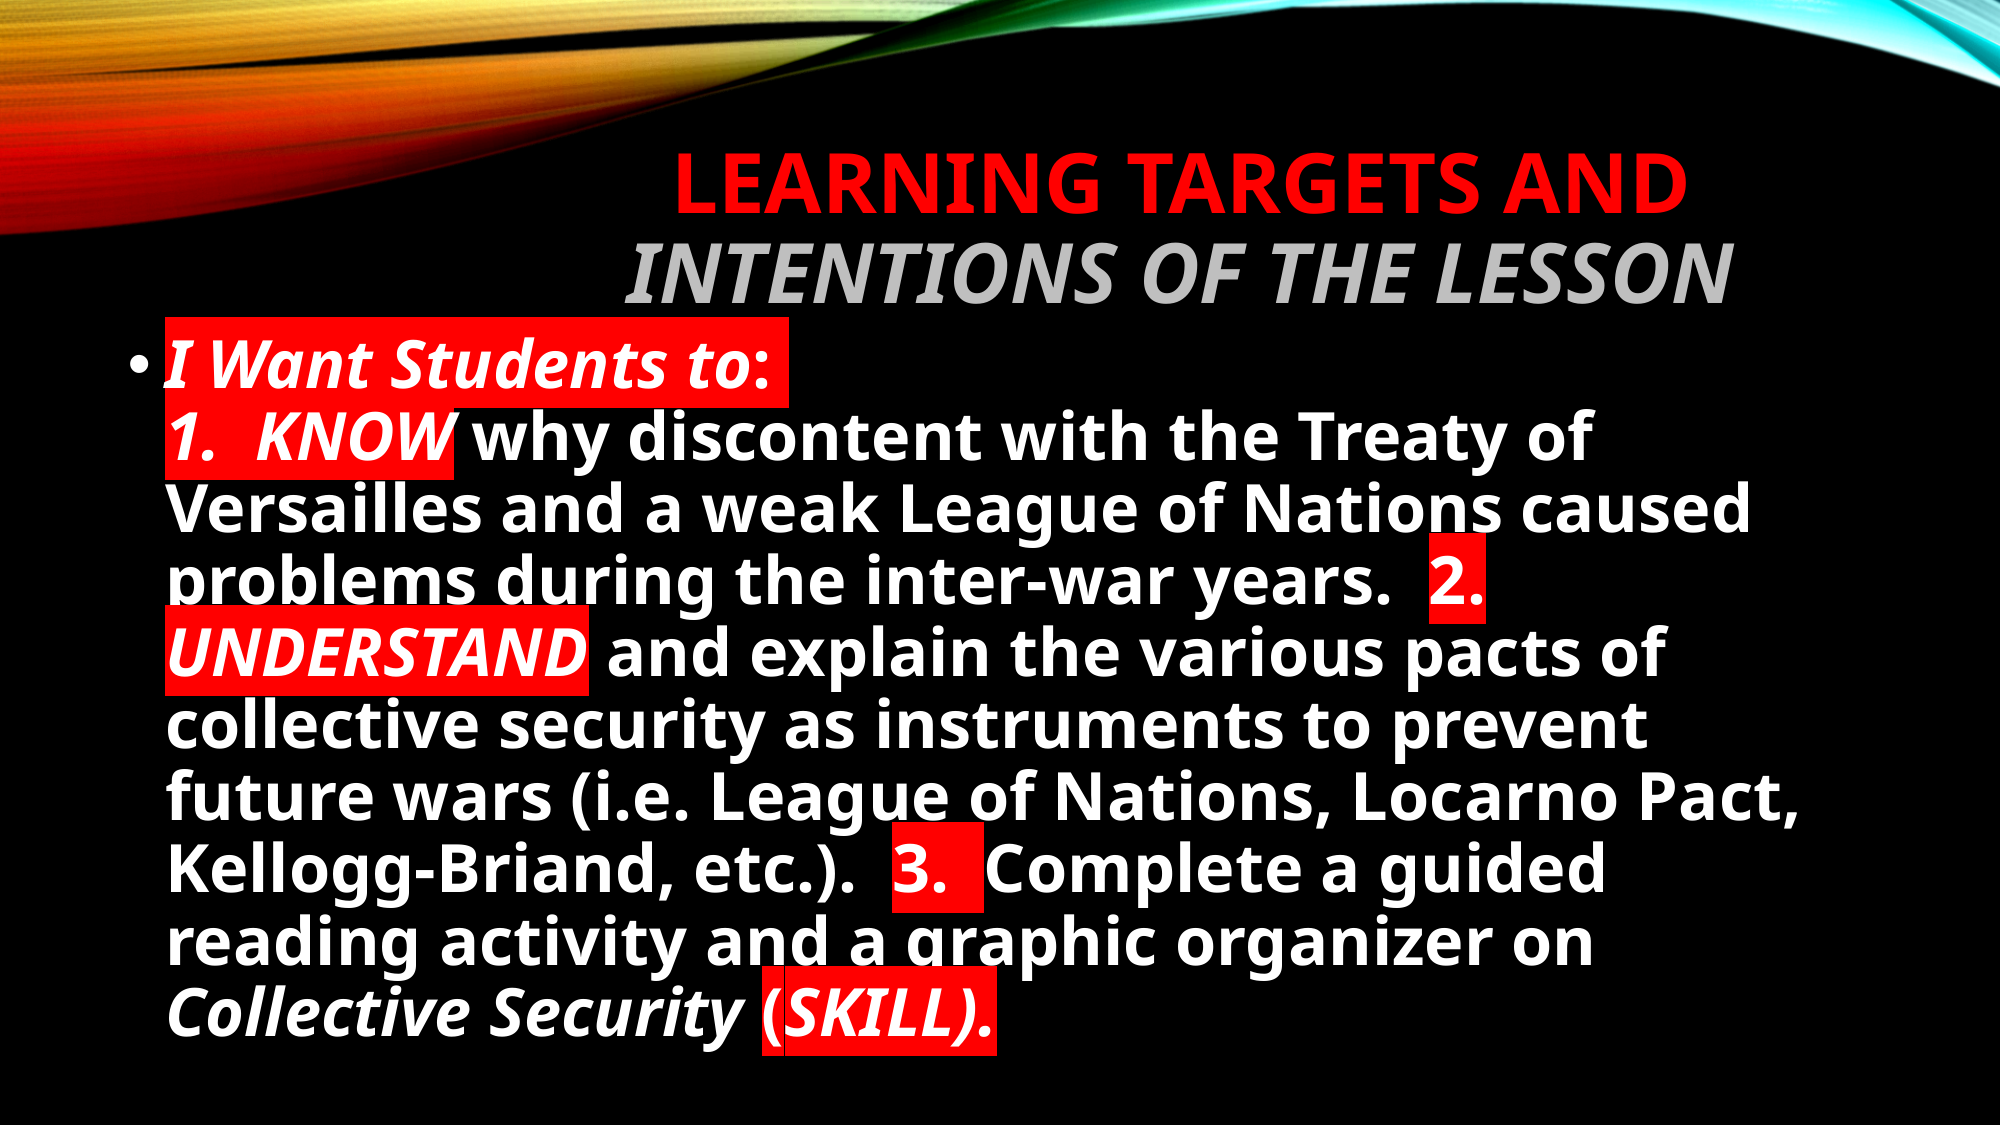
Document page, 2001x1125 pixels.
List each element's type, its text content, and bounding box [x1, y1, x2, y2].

title Learning Targets and Intentions of the Lesson [474, 125, 1888, 323]
list I Want Students to: 1. KNOW why discontent with the Treaty of Versailles and a weak League of Nations caused problems during the inter-war years. 2. UNDERSTAND and explain the various pacts of collective security as instruments to prevent future wars (i.e. League of Nations, Locarno Pact, Kellogg-Briand, etc.). 3. Complete a guided reading activity and a graphic organizer on Collective Security (SKILL). [112, 323, 1888, 1110]
picture [0, 0, 2000, 237]
